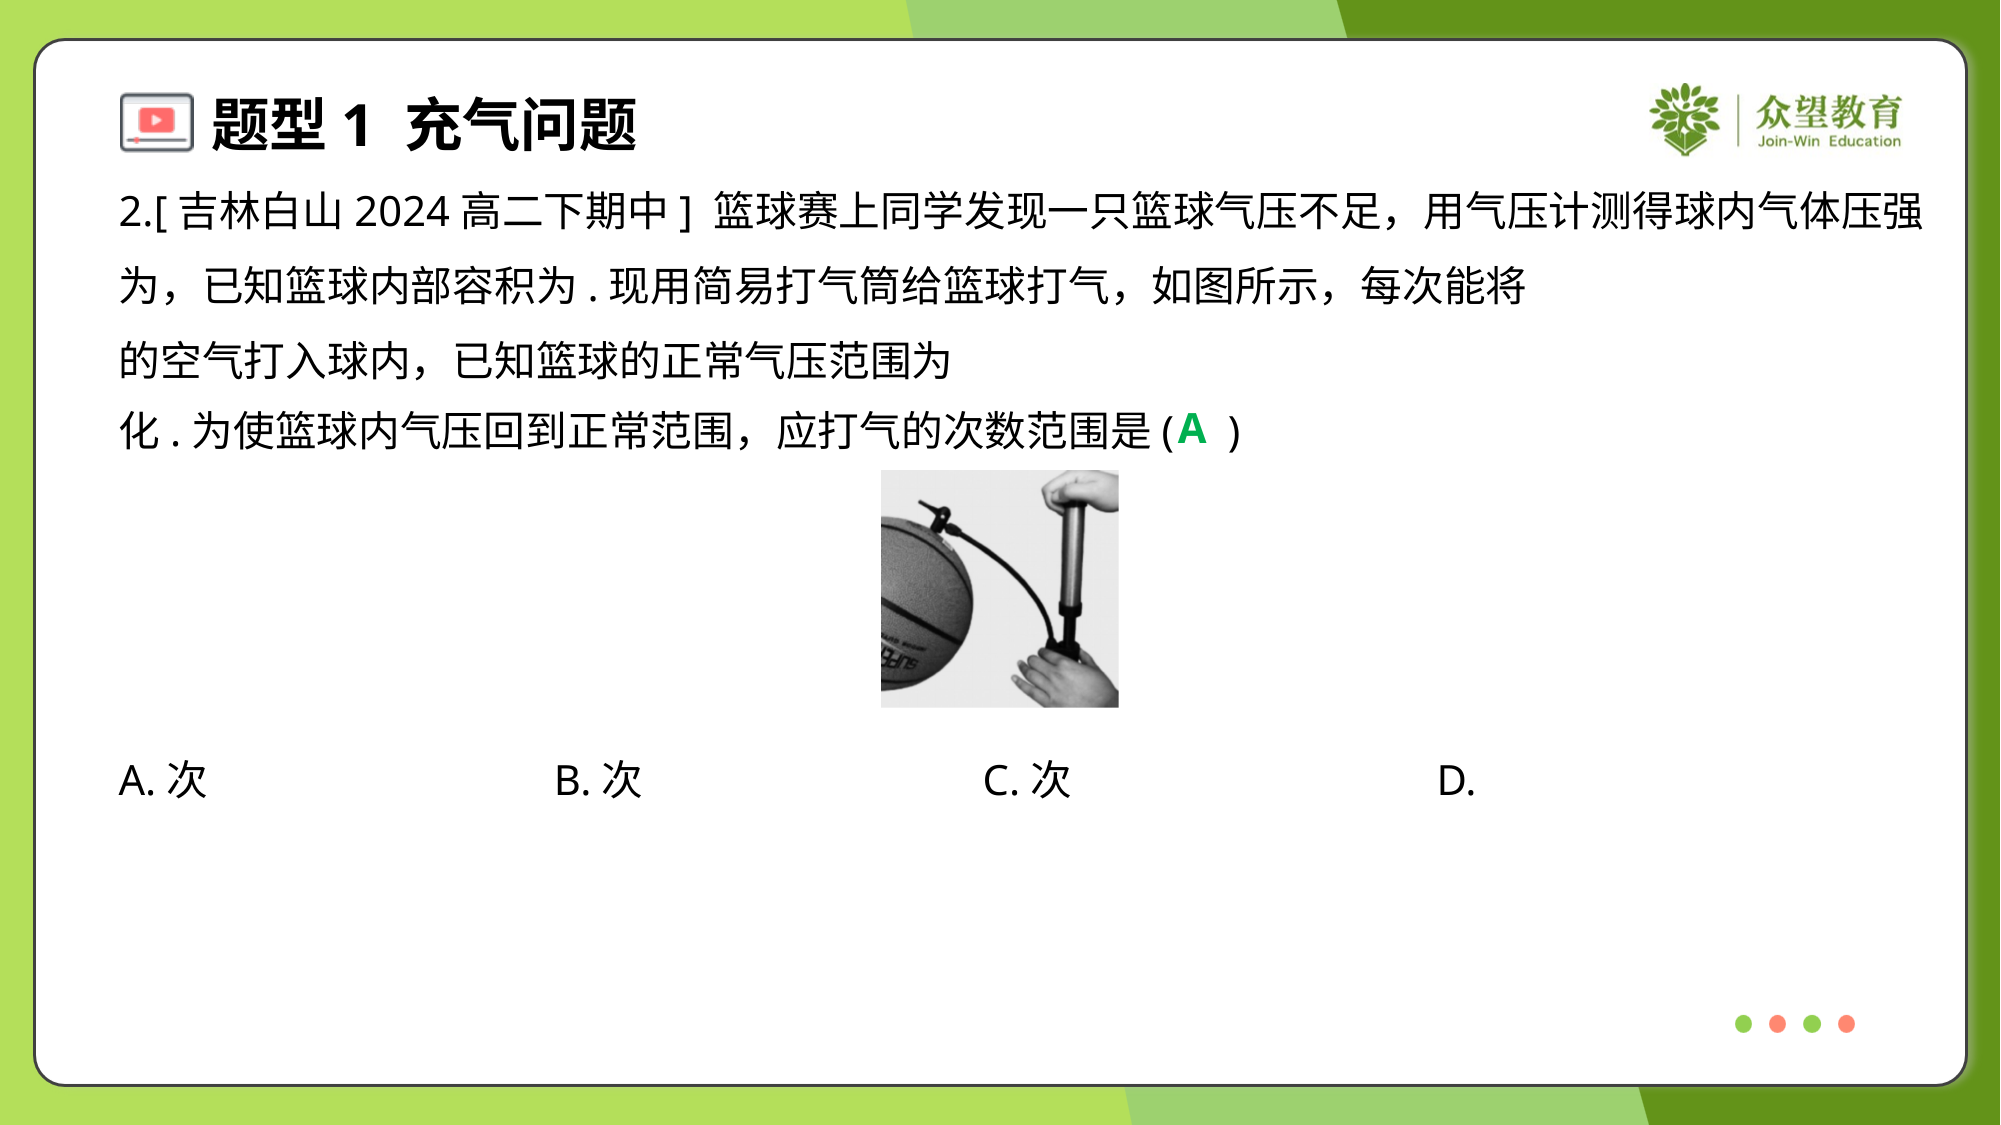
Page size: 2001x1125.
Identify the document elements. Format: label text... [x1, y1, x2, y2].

picture [0, 0, 2000, 1125]
text_box A [1161, 381, 1223, 446]
